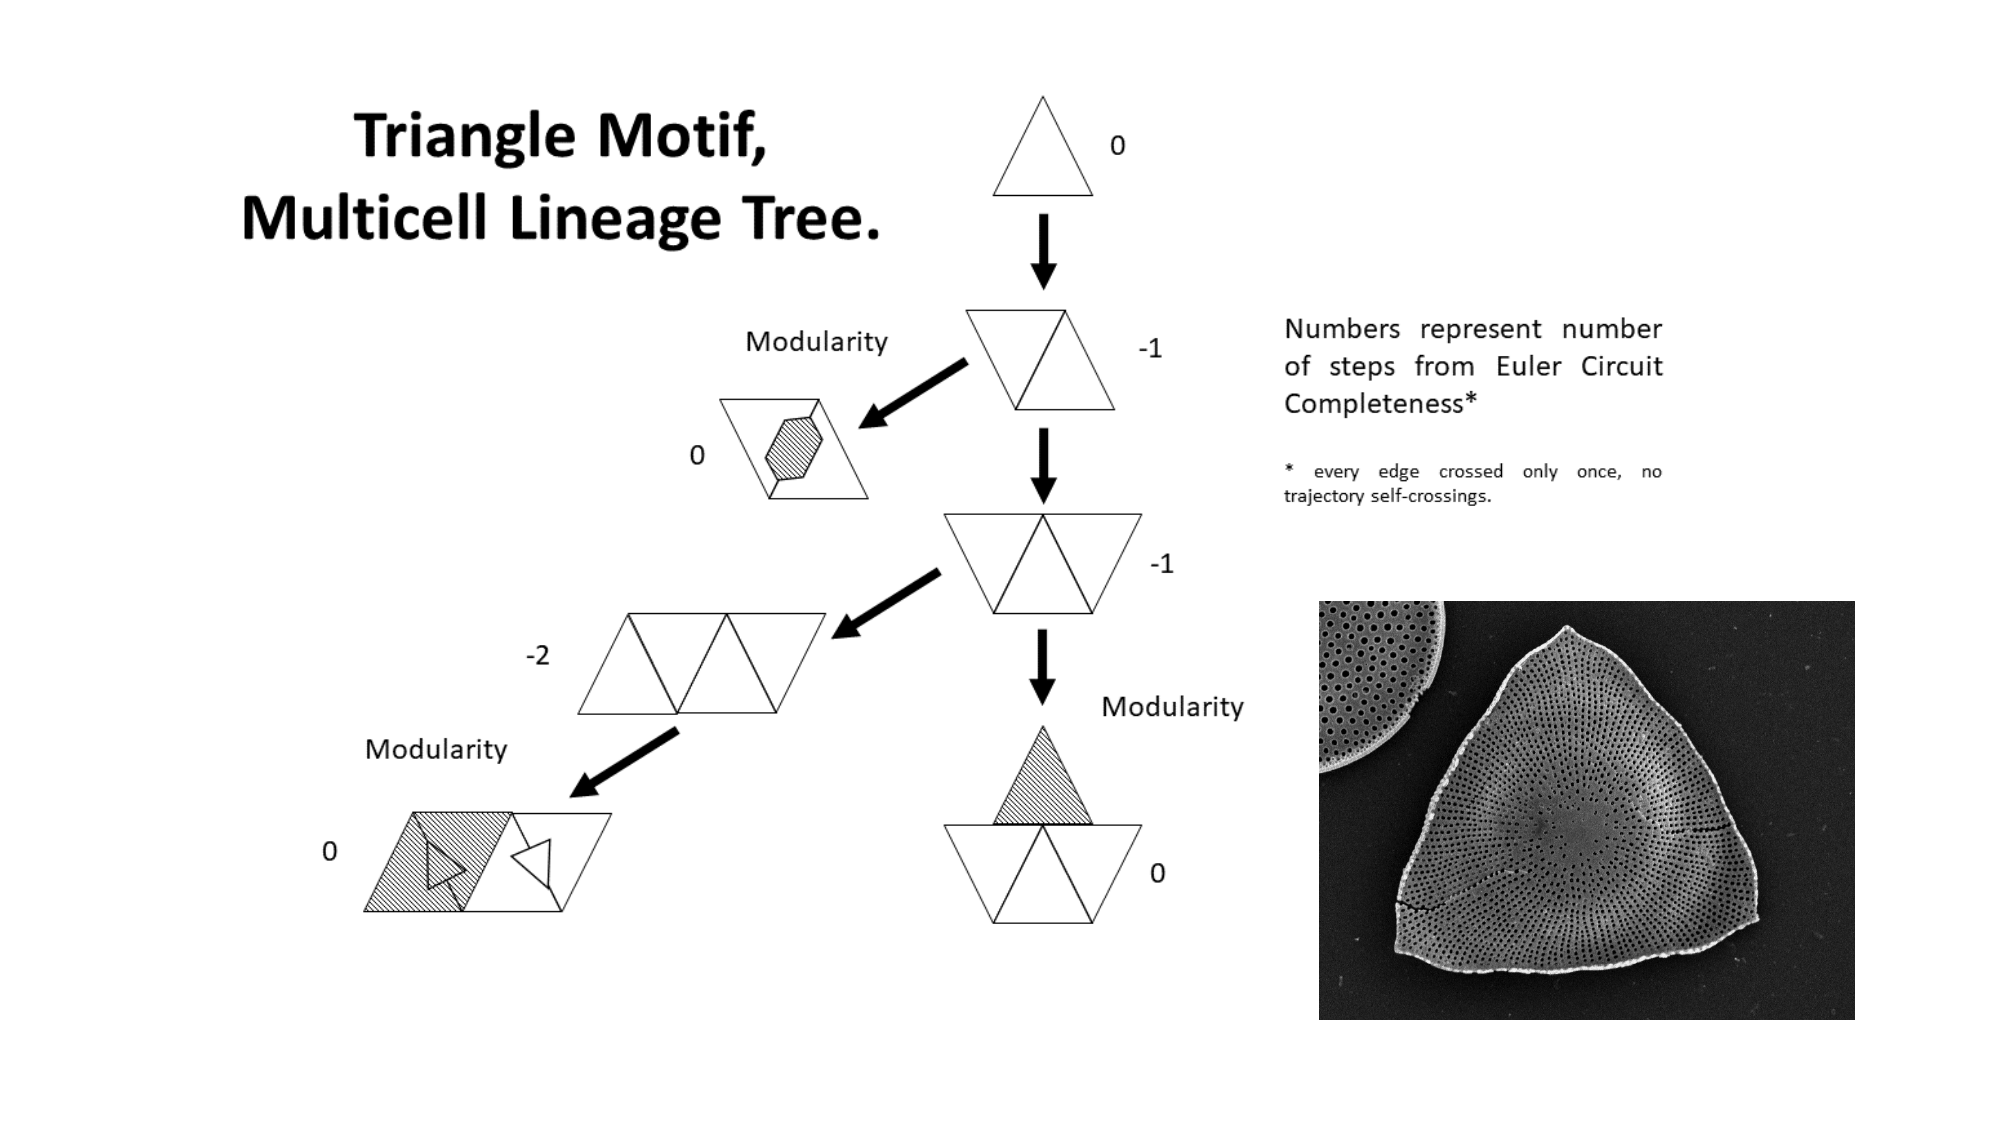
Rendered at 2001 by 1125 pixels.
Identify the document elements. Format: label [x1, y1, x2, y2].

picture [117, 35, 1855, 1020]
